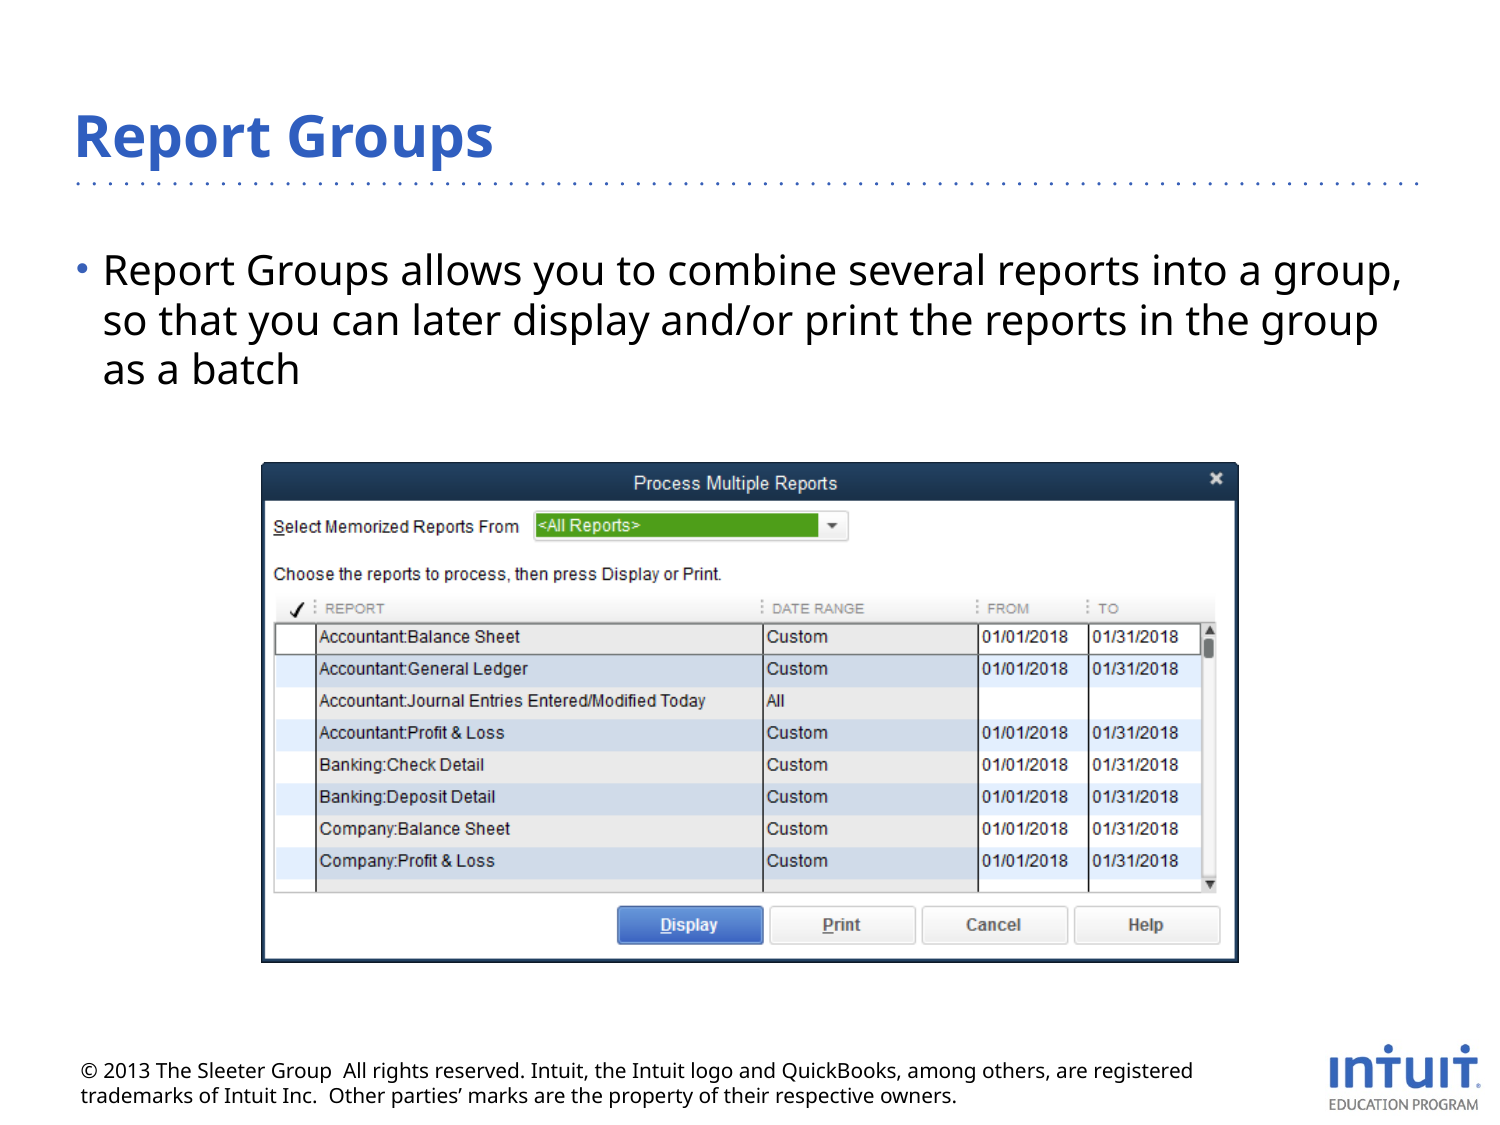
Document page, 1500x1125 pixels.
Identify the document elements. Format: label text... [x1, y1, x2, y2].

picture [260, 462, 1240, 963]
picture [1325, 1039, 1485, 1116]
title Report Groups [73, 62, 1424, 169]
list Report Groups allows you to combine several reports into a group, so that you can later display and/or print the reports in the group as a batch [75, 235, 1424, 1012]
